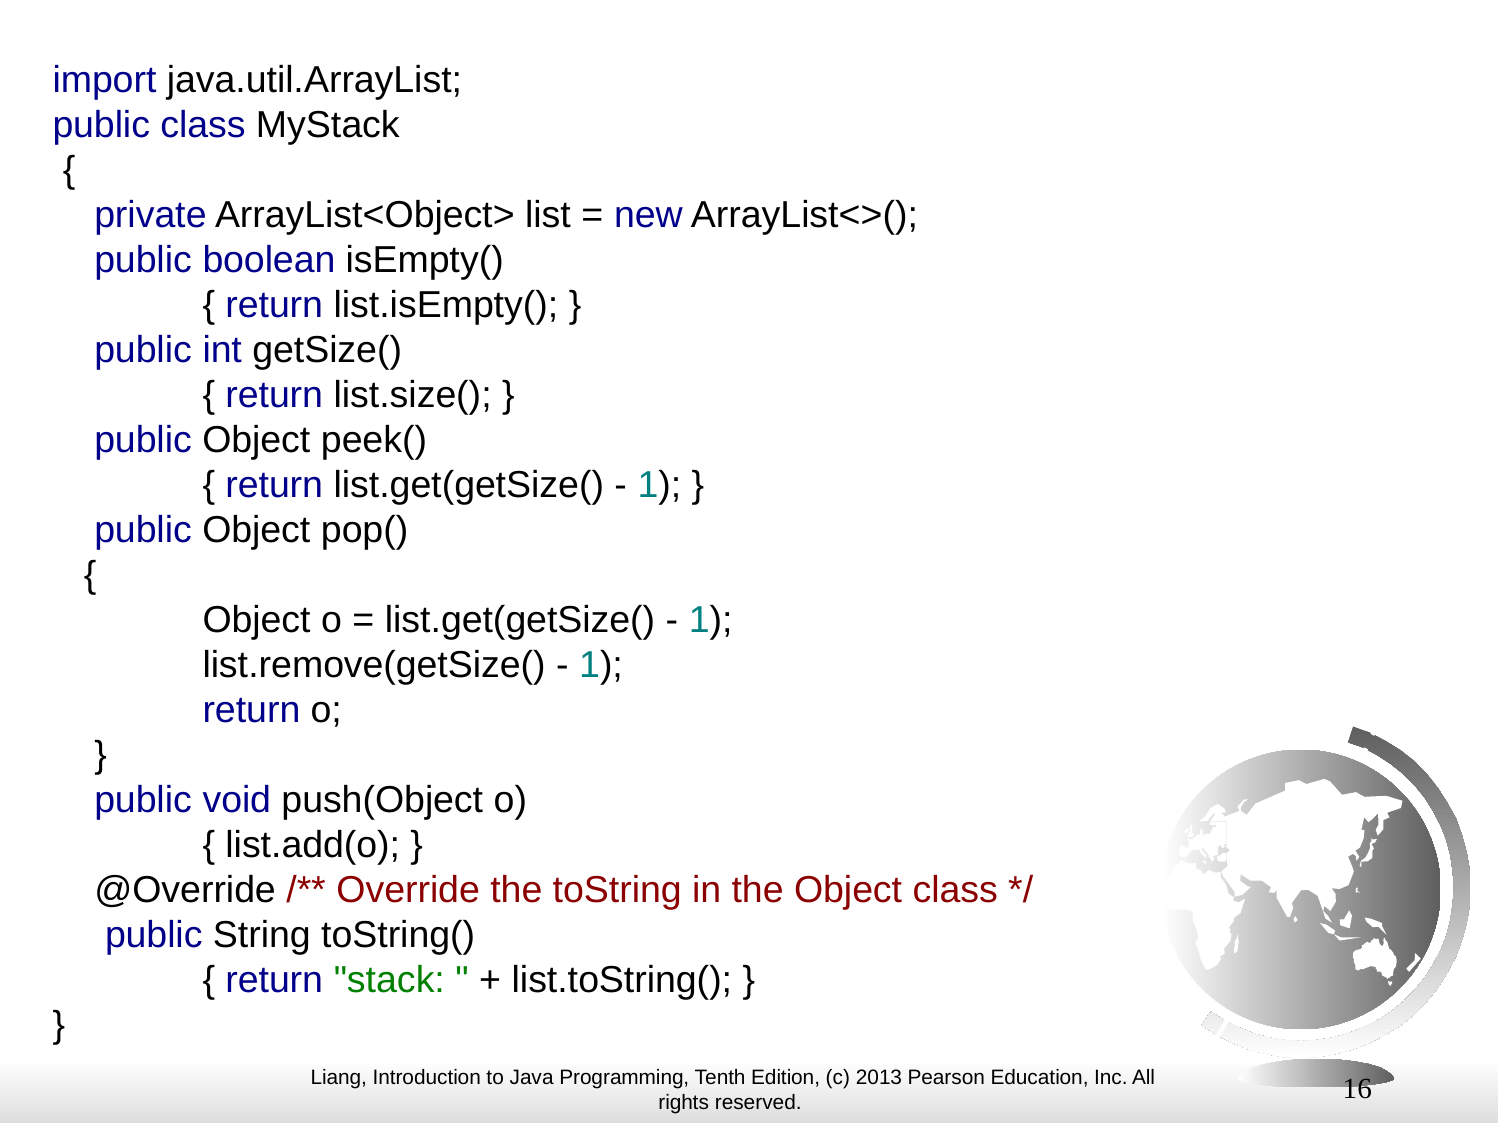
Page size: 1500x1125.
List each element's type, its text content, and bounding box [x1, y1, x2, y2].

text_box 16 [1074, 1049, 1388, 1125]
text_box import java.util.ArrayList; public class MyStack { private ArrayList<Object> list = new ArrayList<>(); public boolean isEmpty() { return list.isEmpty(); } public int getSize() { return list.size(); } public Object peek() { return list.get(getSize() - 1); } public Object pop() { Object o = list.get(getSize() - 1); list.remove(getSize() - 1); return o; } public void push(Object o) { list.add(o); } @Override /** Override the toString in the Object class */ public String toString() { return "stack: " + list.toString(); } } [37, 42, 1070, 1057]
